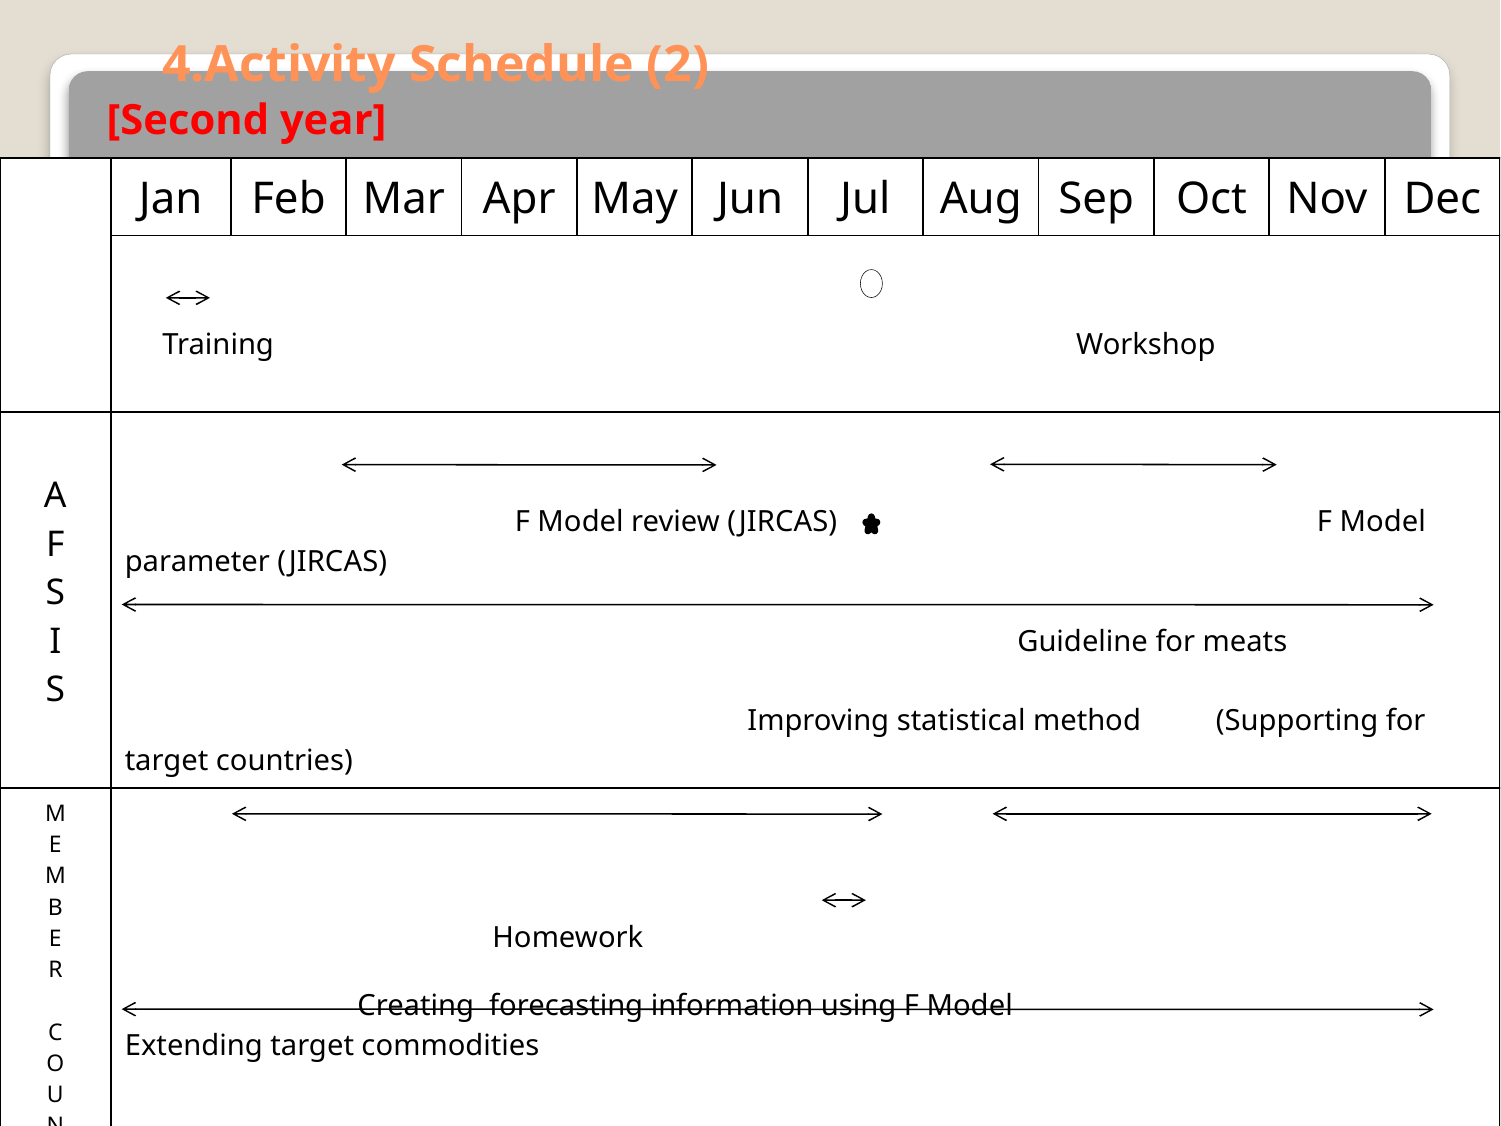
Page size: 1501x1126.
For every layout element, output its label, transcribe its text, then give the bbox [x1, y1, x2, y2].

text_box [862, 513, 881, 535]
table_header Nov [1270, 159, 1384, 235]
slide_number 9 [1369, 1002, 1445, 1063]
table_cell Training Workshop [112, 236, 1499, 411]
title 4.Activity Schedule (2) [0, 0, 1498, 99]
table_header Feb [232, 159, 345, 235]
table_header Jul [809, 159, 922, 235]
table_cell Homework Creating forecasting information using F Model Extending target commodities Forecasting report Data collecting [112, 789, 1499, 1126]
table_cell F Model review (JIRCAS) F Model parameter (JIRCAS) Guideline for meats Improving statistical method (Supporting for target countries) [112, 413, 1499, 787]
table_header [1, 159, 110, 411]
table_cell M E M B E R C O U N T R I E S [1, 789, 110, 1126]
table_header May [578, 159, 691, 235]
table_header Apr [462, 159, 576, 235]
table_cell A F S I S [1, 413, 110, 787]
table_header Mar [347, 159, 461, 235]
table_header Jan [112, 159, 230, 235]
table_header Jun [693, 159, 807, 235]
table_header Oct [1155, 159, 1268, 235]
table_header Aug [924, 159, 1038, 235]
text_box [856, 266, 886, 301]
table_header Sep [1039, 159, 1153, 235]
table_header Dec [1386, 159, 1499, 235]
text_box [Second year] [16, 85, 546, 151]
